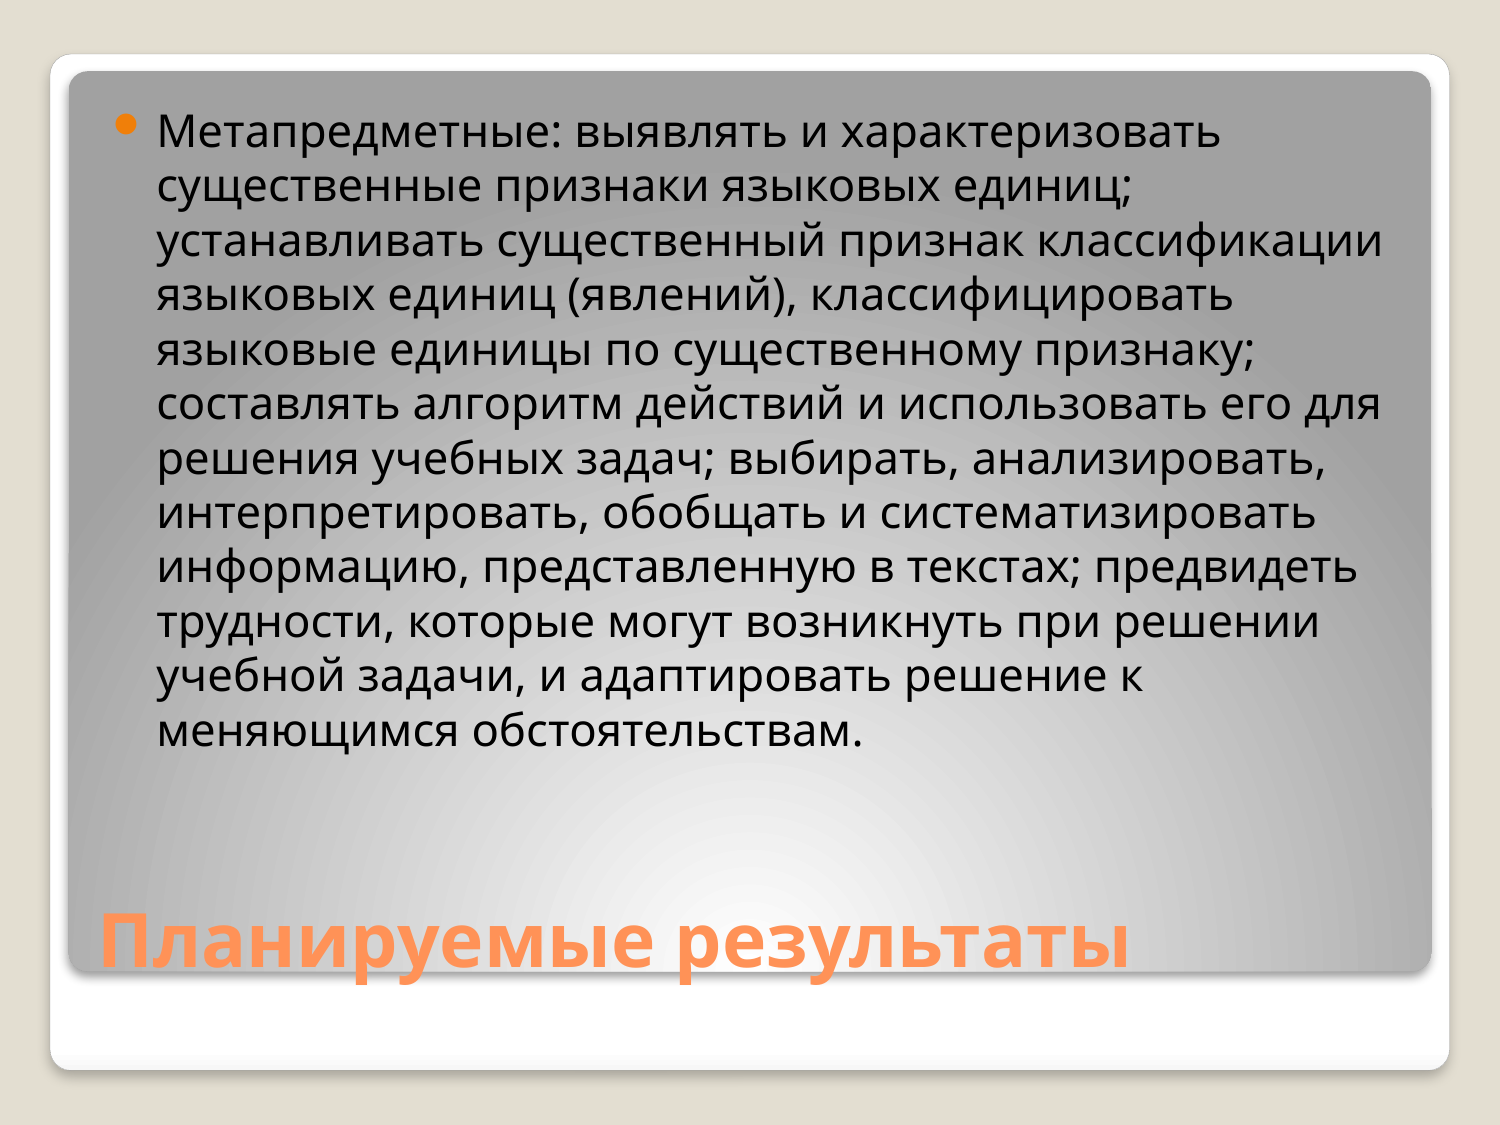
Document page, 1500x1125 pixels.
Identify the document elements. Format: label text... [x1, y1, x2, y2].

list Метапредметные: выявлять и характеризовать существенные признаки языковых единиц; устанавливать существенный признак классификации языковых единиц (явлений), классифицировать языковые единицы по существенному признаку; составлять алгоритм действий и использовать его для решения учебных задач; выбирать, анализировать, интерпретировать, обобщать и систематизировать информацию, представленную в текстах; предвидеть трудности, которые могут возникнуть при решении учебной задачи, и адаптировать решение к меняющимся обстоятельствам. [82, 86, 1425, 774]
title Планируемые результаты [82, 817, 1425, 990]
